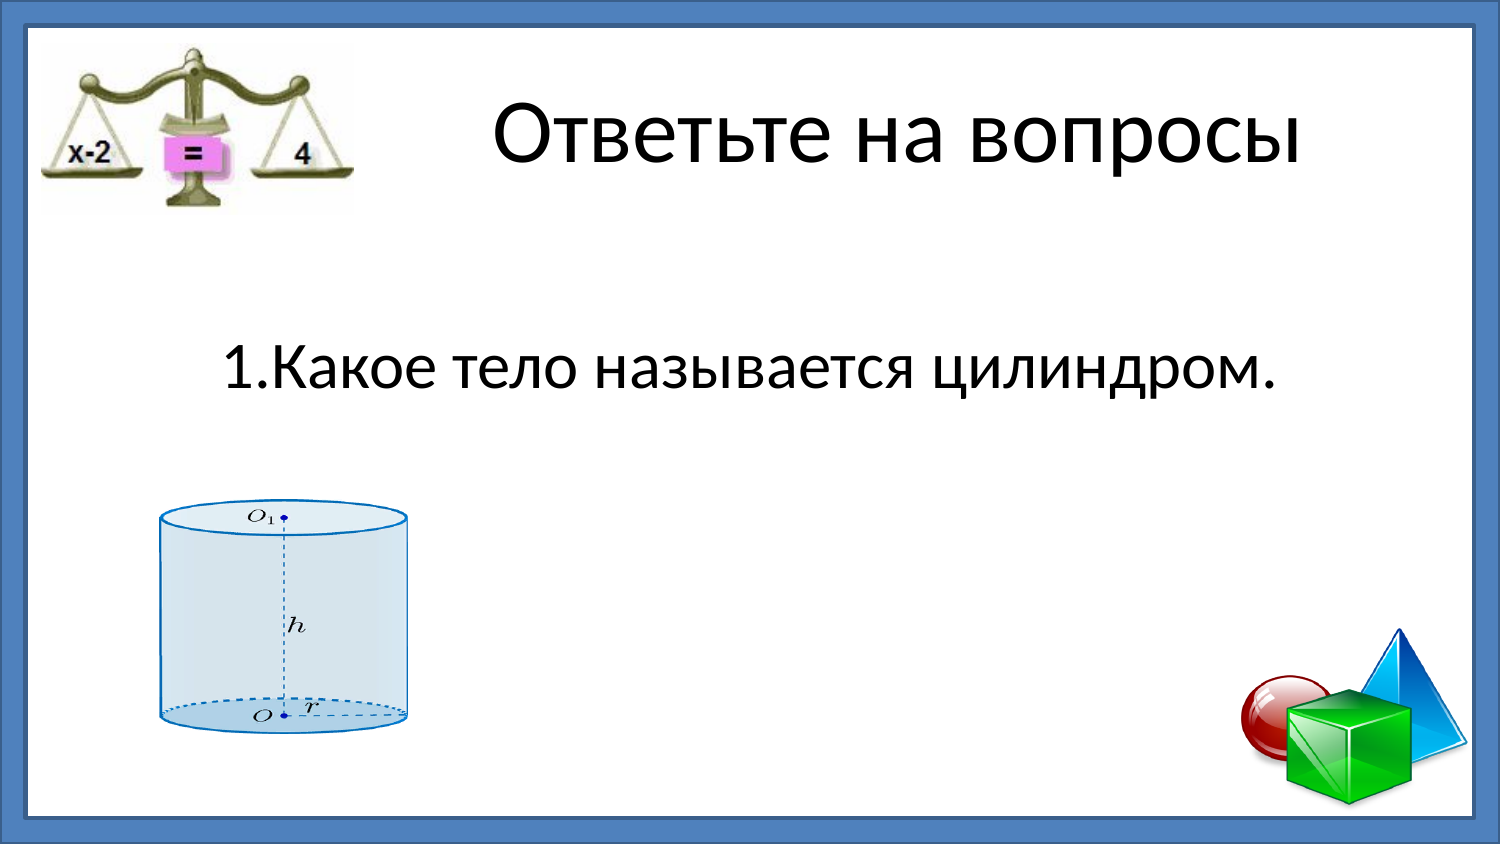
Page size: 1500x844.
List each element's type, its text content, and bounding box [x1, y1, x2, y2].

title Ответьте на вопросы [371, 55, 1425, 197]
picture [159, 499, 408, 734]
list 1.Какое тело называется цилиндром. [75, 221, 1425, 778]
picture [1234, 610, 1471, 817]
picture [41, 43, 354, 215]
